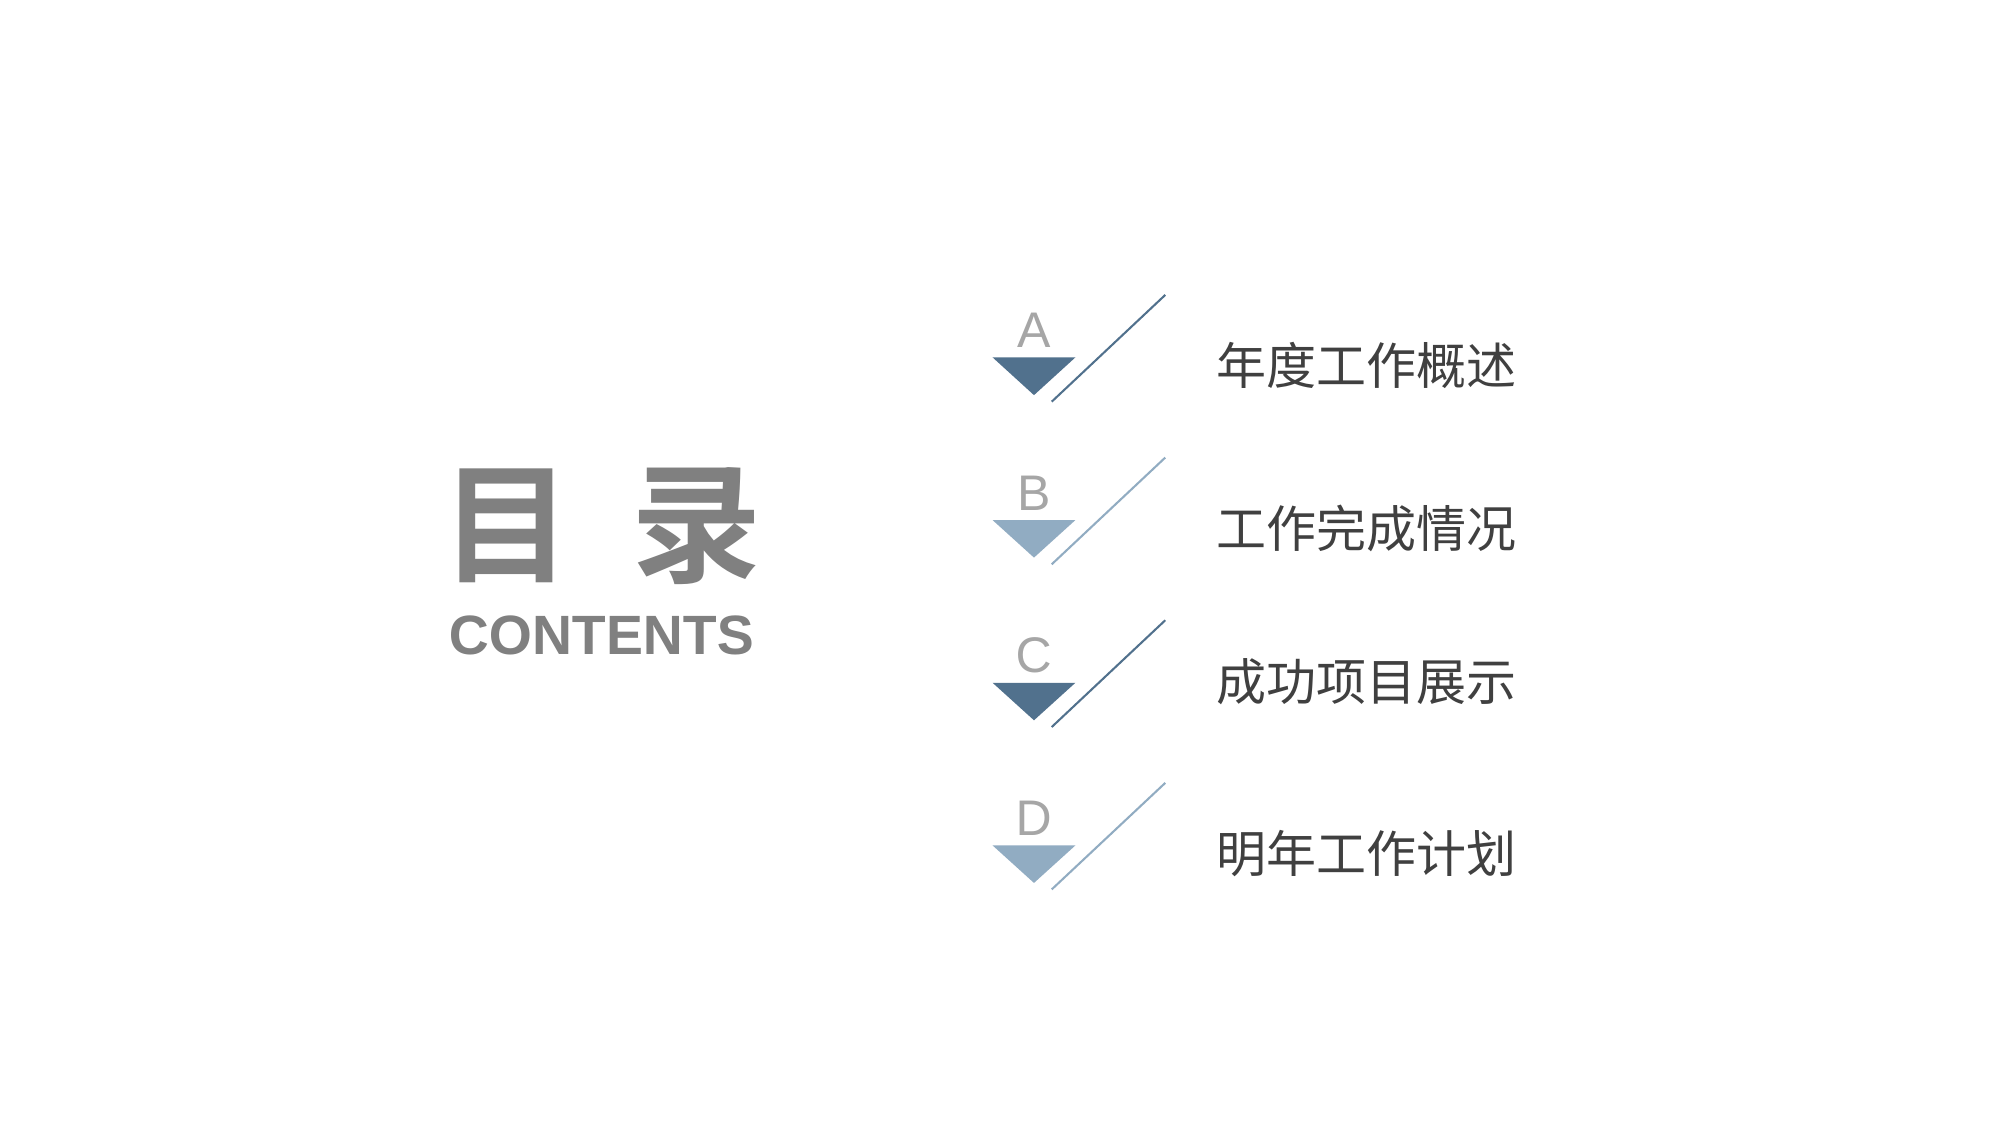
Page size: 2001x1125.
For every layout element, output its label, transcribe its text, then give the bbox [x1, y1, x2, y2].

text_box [989, 294, 1693, 402]
text_box 目 录 [378, 441, 825, 599]
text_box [989, 457, 1693, 565]
text_box CONTENTS [380, 599, 823, 666]
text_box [989, 620, 1693, 727]
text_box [989, 782, 1693, 890]
